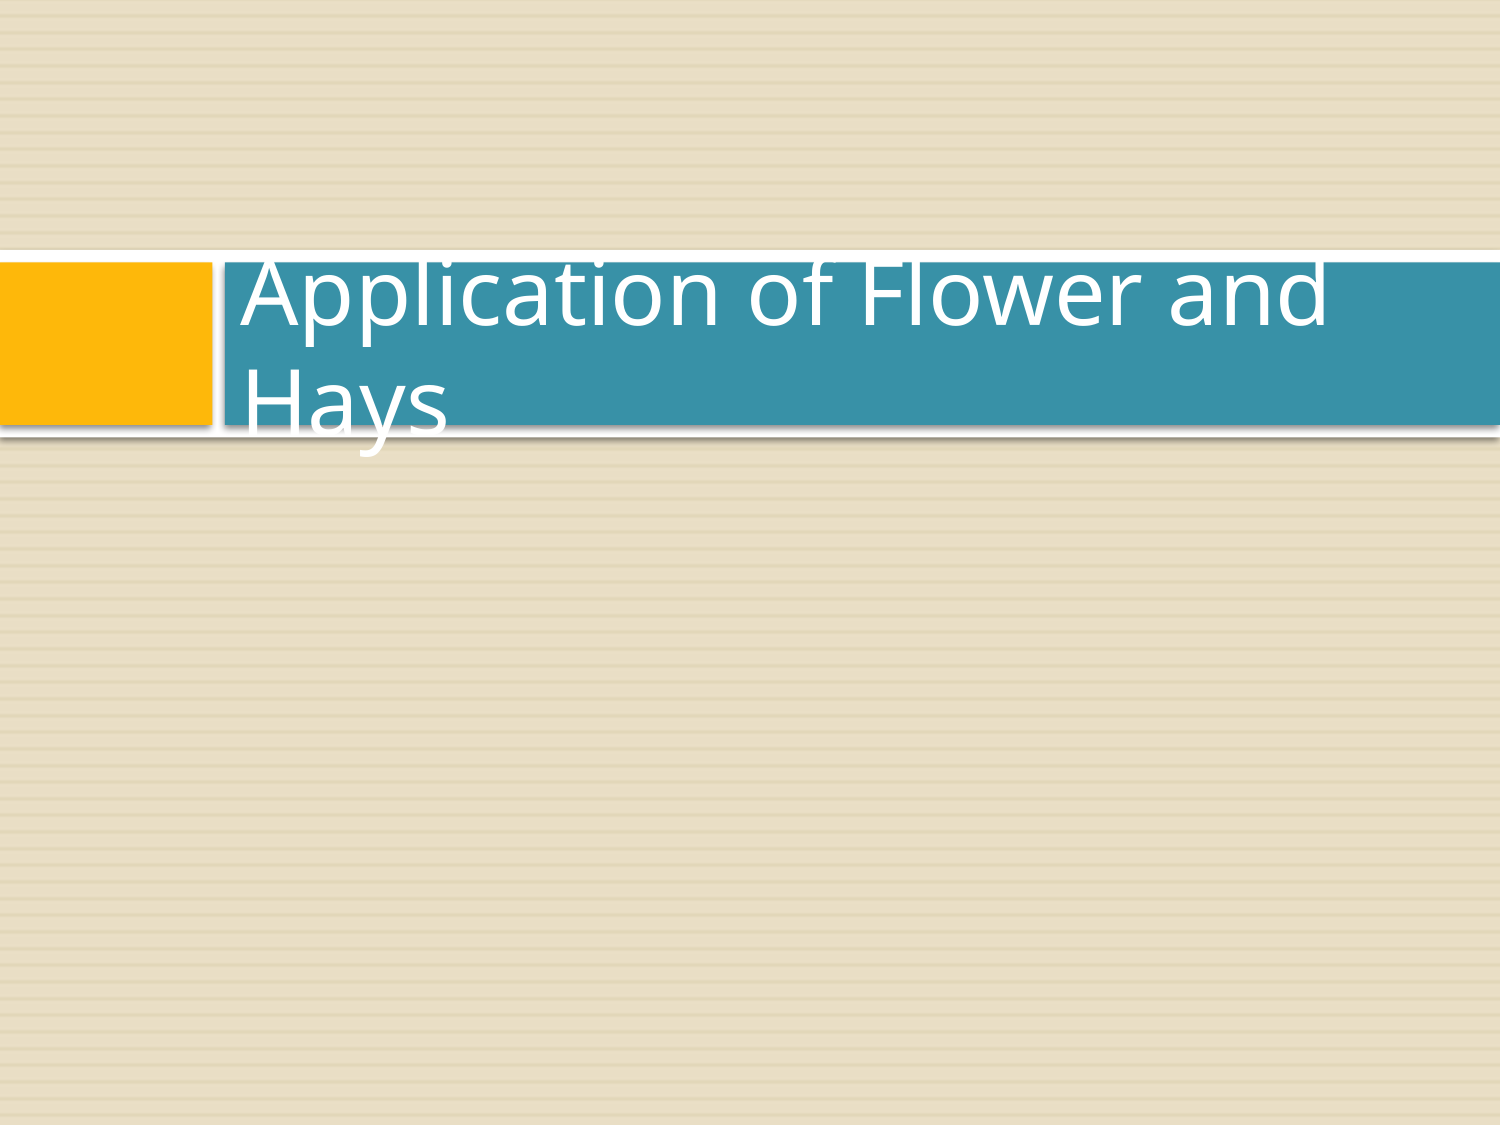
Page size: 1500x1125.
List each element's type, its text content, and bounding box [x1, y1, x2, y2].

title Application of Flower and Hays [224, 262, 1476, 426]
